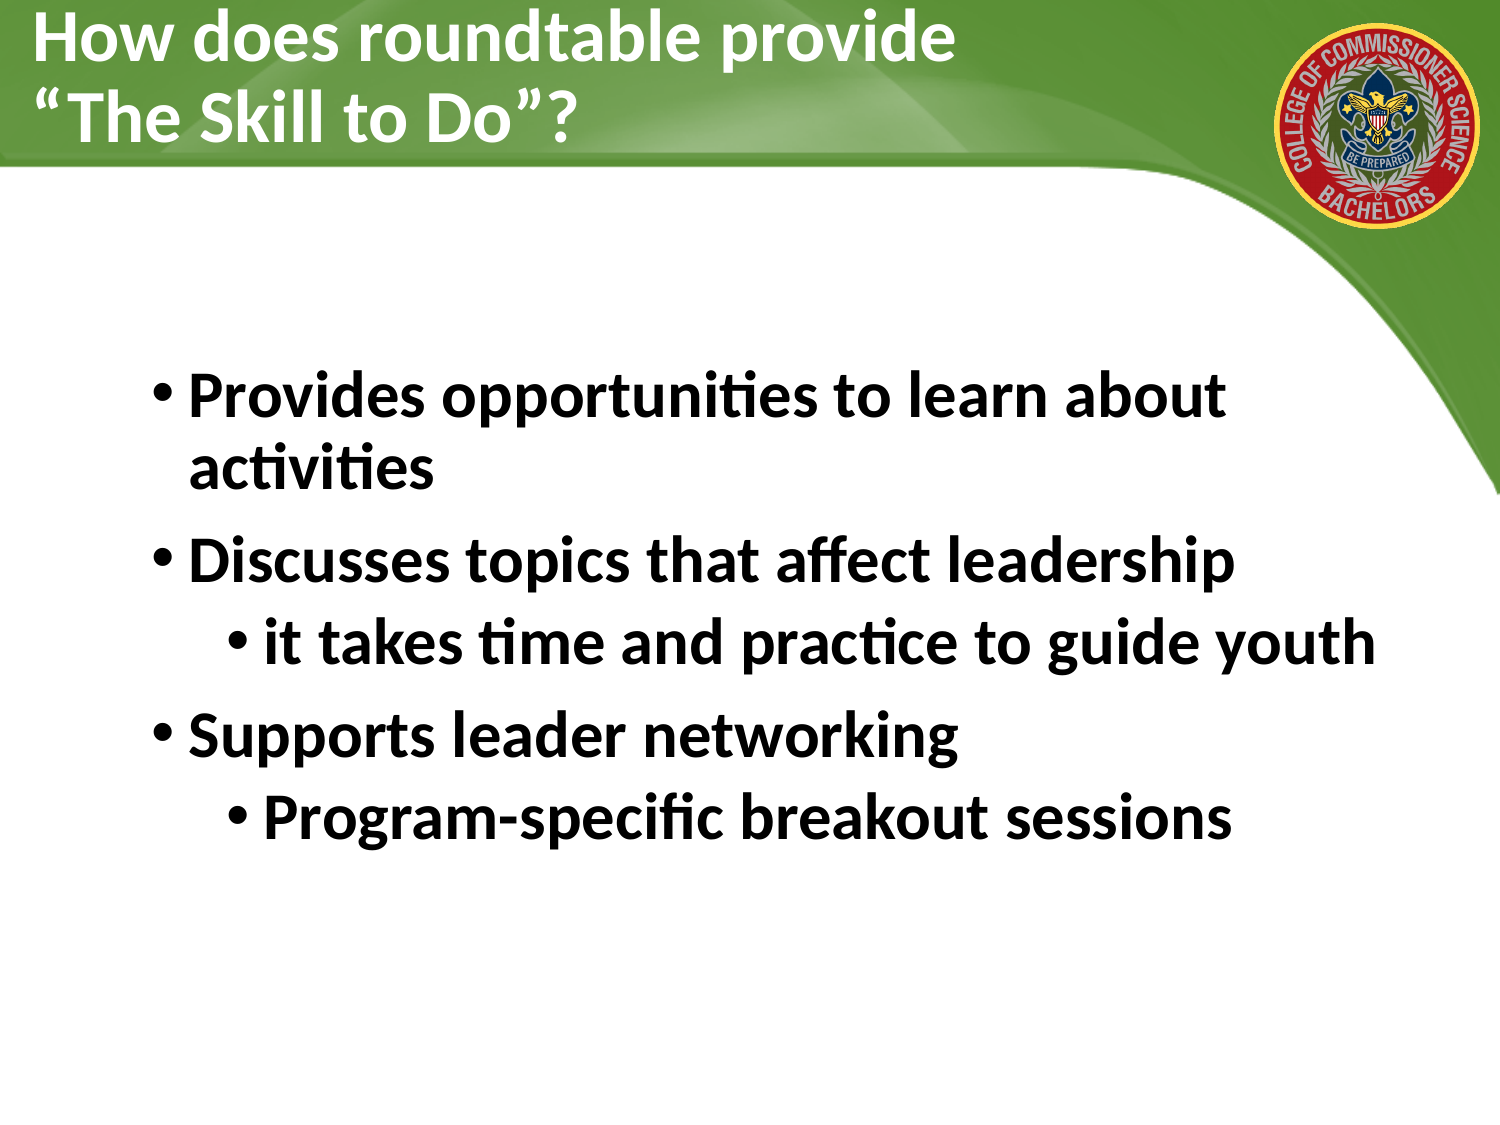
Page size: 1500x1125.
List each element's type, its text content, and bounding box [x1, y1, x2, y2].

picture [1274, 23, 1480, 229]
title How does roundtable provide “The Skill to Do”? [0, 78, 1148, 168]
list Provides opportunities to learn about activities Discusses topics that affect leadership it takes time and practice to guide youth Supports leader networking Program-specific breakout sessions [136, 352, 1412, 1004]
